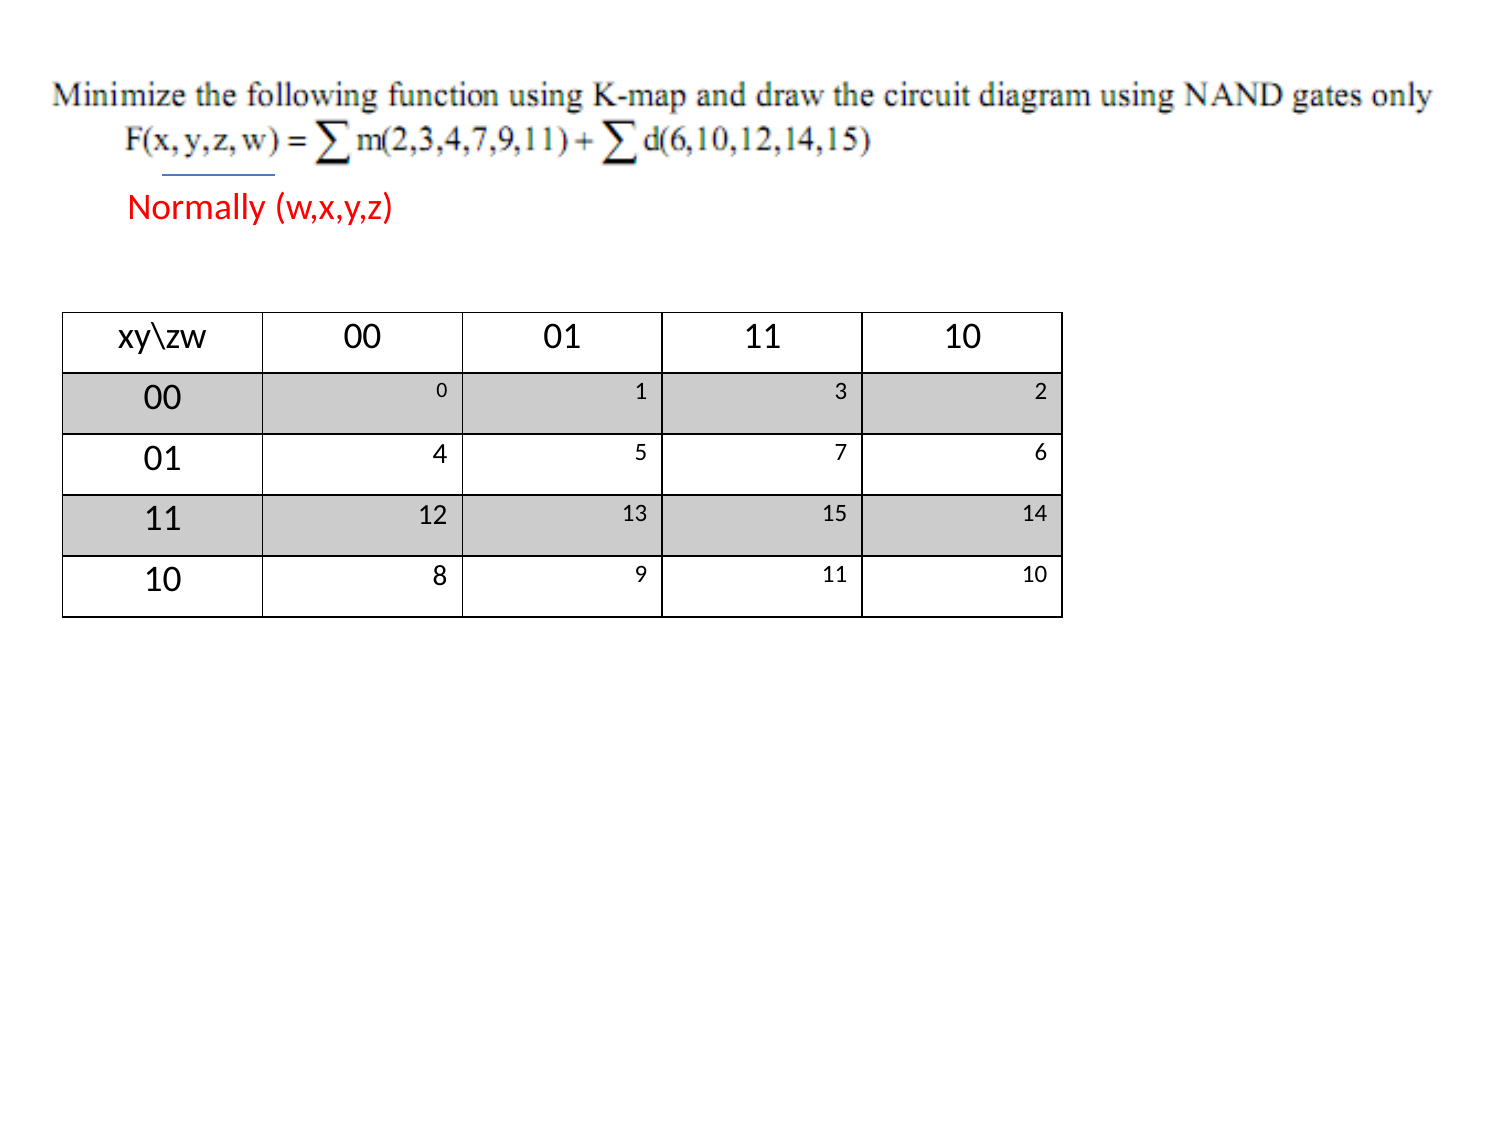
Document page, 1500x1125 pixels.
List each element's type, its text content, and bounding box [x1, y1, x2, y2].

table_cell 6 [863, 435, 1061, 494]
table_cell 4 [263, 435, 462, 494]
table_cell 8 [263, 557, 462, 616]
table_cell 00 [63, 374, 262, 433]
table_cell 3 [663, 374, 861, 433]
table_cell 1 [463, 374, 661, 433]
table_header 11 [663, 313, 861, 372]
table_cell 10 [63, 557, 262, 616]
picture [49, 62, 1449, 176]
table_cell 12 [263, 496, 462, 555]
table_cell 14 [863, 496, 1061, 555]
table_cell 9 [463, 557, 661, 616]
table_cell 0 [263, 374, 462, 433]
table_cell 5 [463, 435, 661, 494]
table_header 10 [863, 313, 1061, 372]
table_cell 13 [463, 496, 661, 555]
table_cell 15 [663, 496, 861, 555]
table_header 00 [263, 313, 462, 372]
table_cell 10 [863, 557, 1061, 616]
table_cell 01 [63, 435, 262, 494]
table_cell 11 [663, 557, 861, 616]
table_header xy\zw [63, 313, 262, 372]
text_box Normally (w,x,y,z) [112, 185, 425, 235]
table_cell 11 [63, 496, 262, 555]
table_cell 2 [863, 374, 1061, 433]
table_cell 7 [663, 435, 861, 494]
table_header 01 [463, 313, 661, 372]
